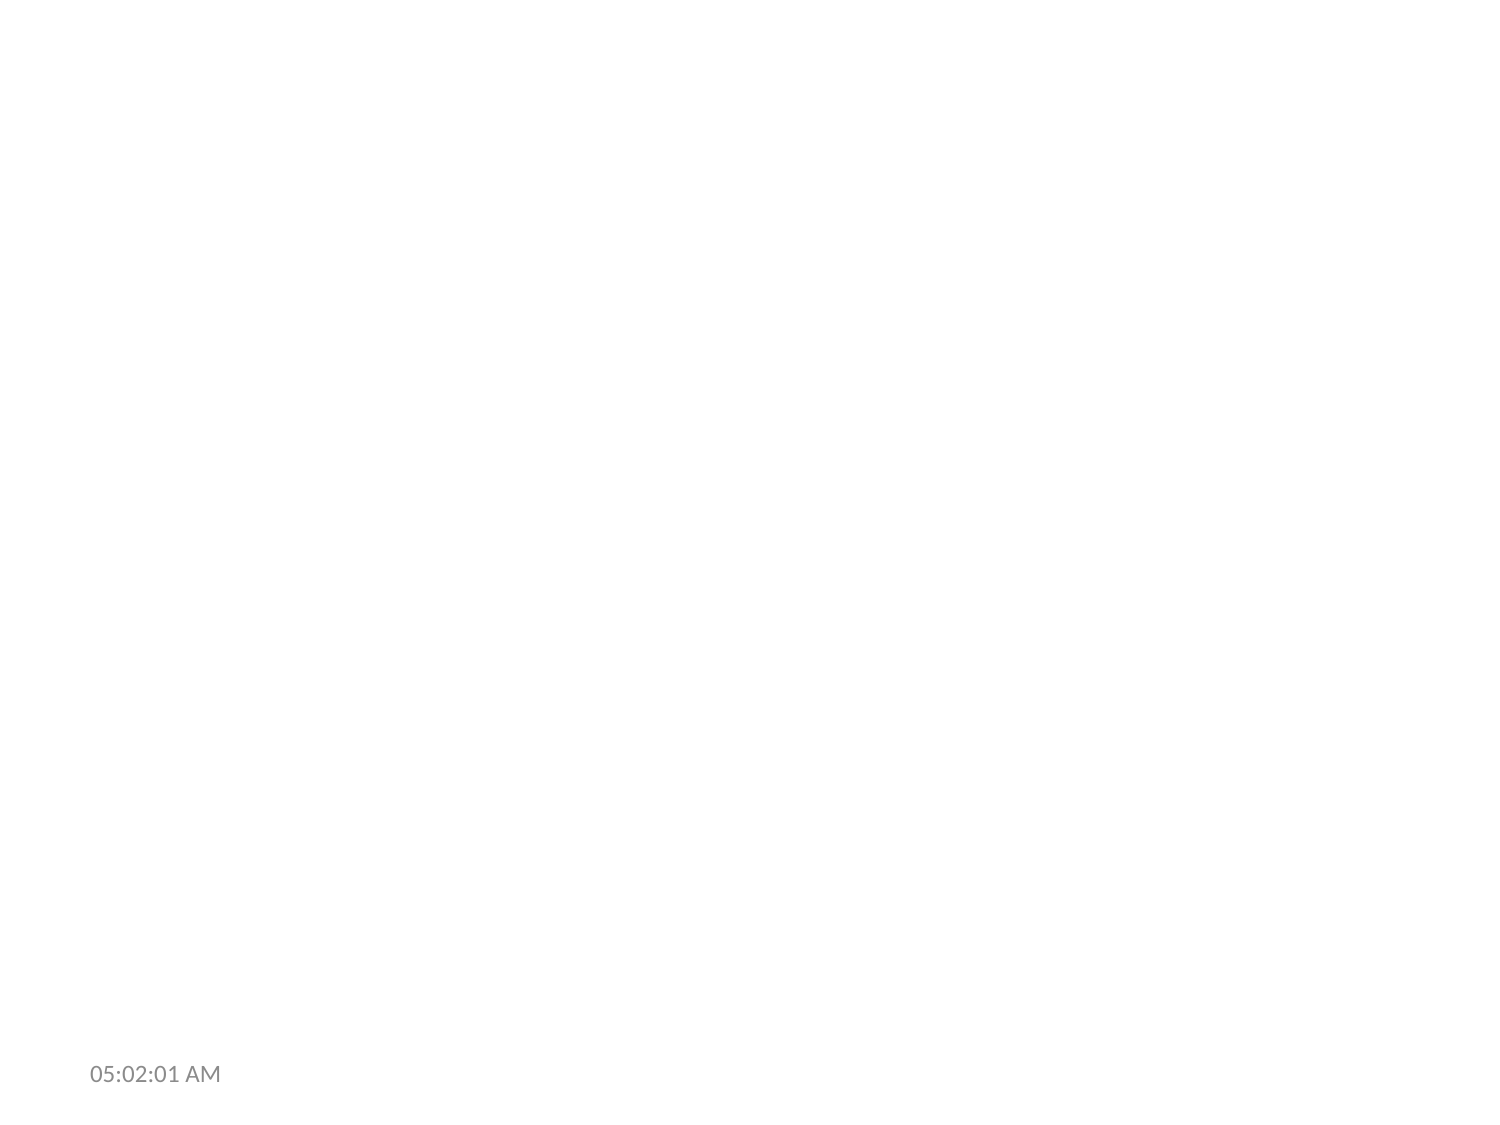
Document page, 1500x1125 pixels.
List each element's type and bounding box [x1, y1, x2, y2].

slide_number [75, 1042, 425, 1103]
